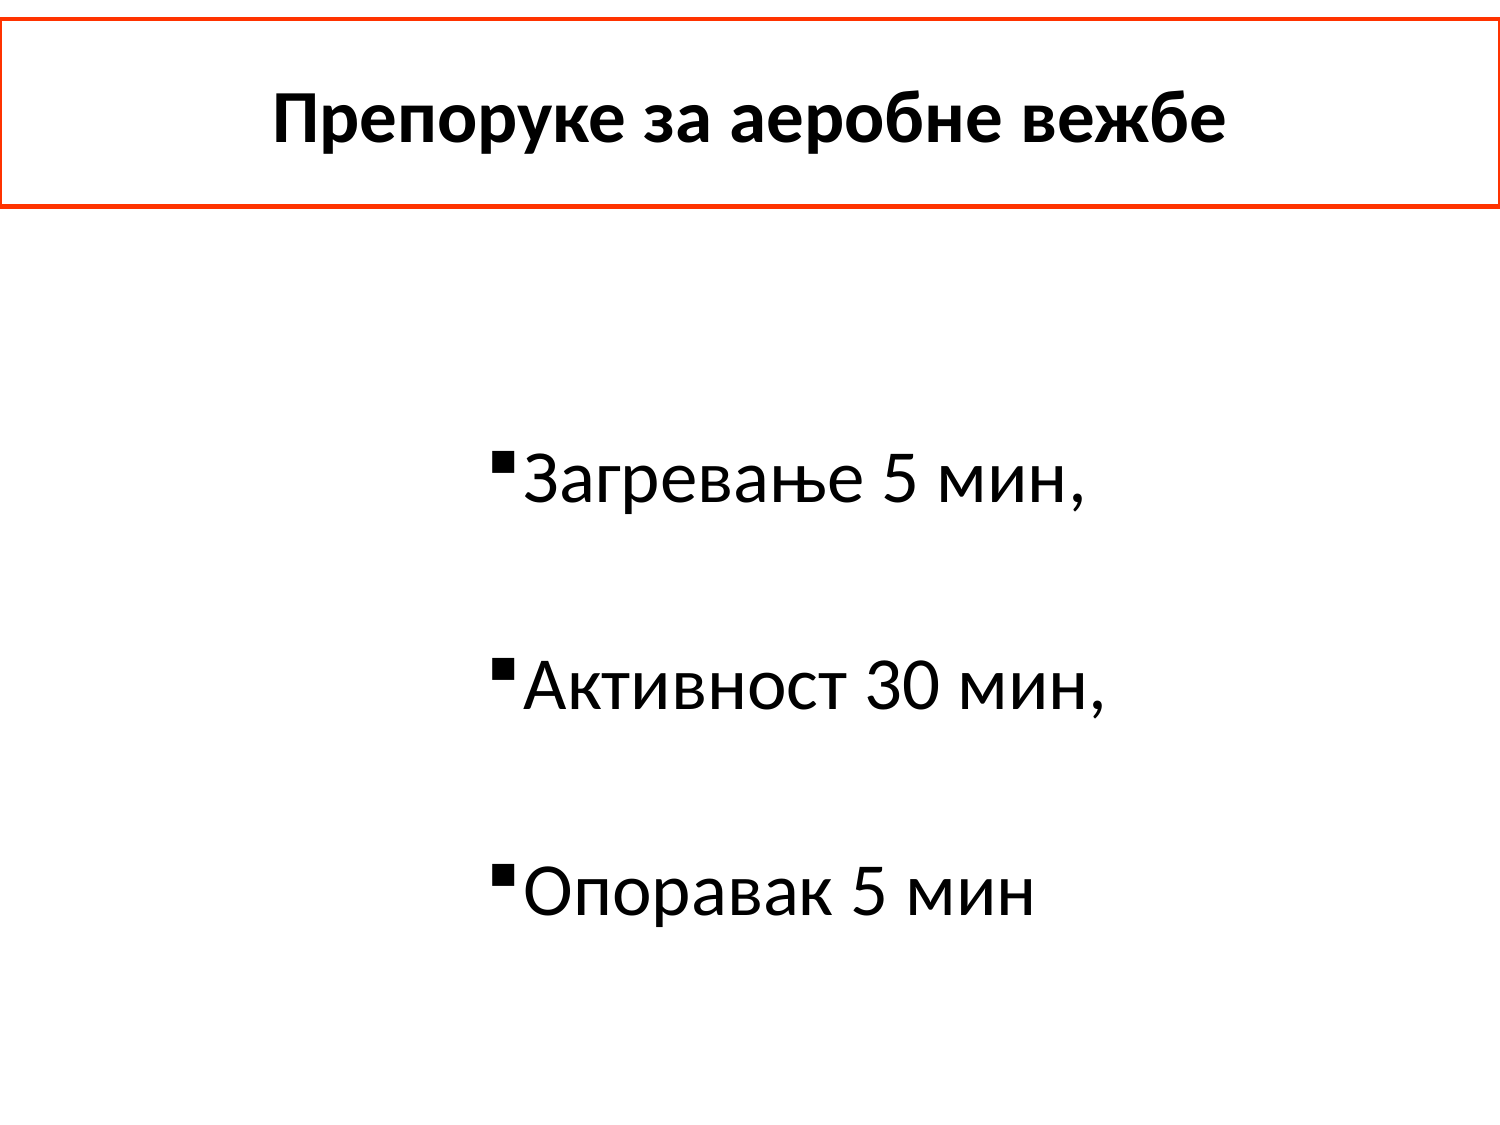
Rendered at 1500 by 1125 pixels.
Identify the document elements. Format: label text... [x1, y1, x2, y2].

list Загревање 5 мин, Активност 30 мин, Опоравак 5 мин [246, 304, 1250, 1039]
title Препоруке за аеробне вежбе [0, 19, 1500, 207]
